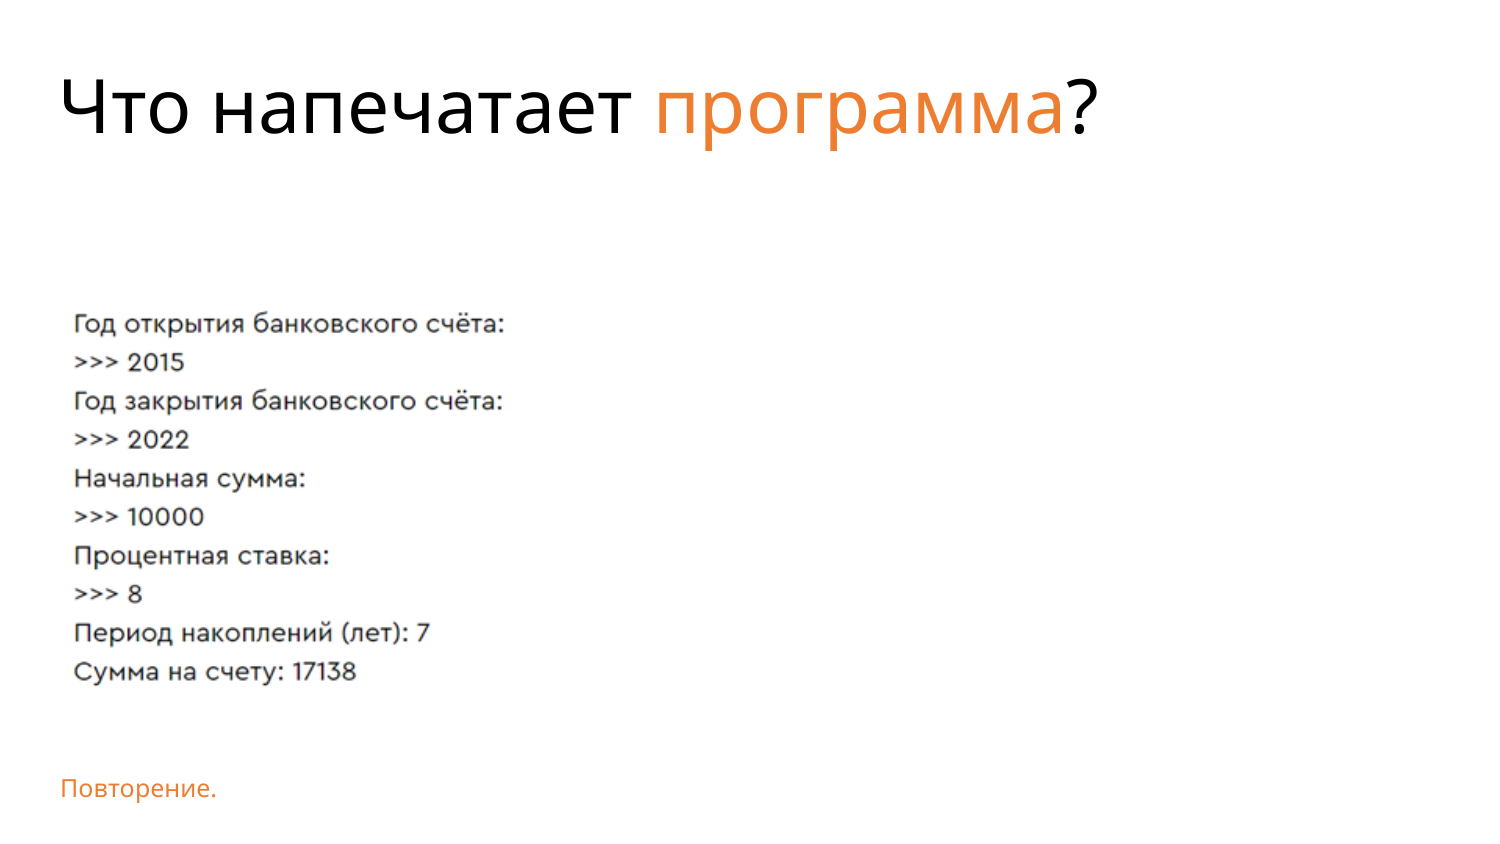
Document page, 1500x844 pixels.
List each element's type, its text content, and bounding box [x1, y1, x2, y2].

subtitle Повторение. [60, 767, 1233, 813]
picture [59, 306, 691, 734]
text_box Что напечатает программа? [59, 59, 1247, 171]
